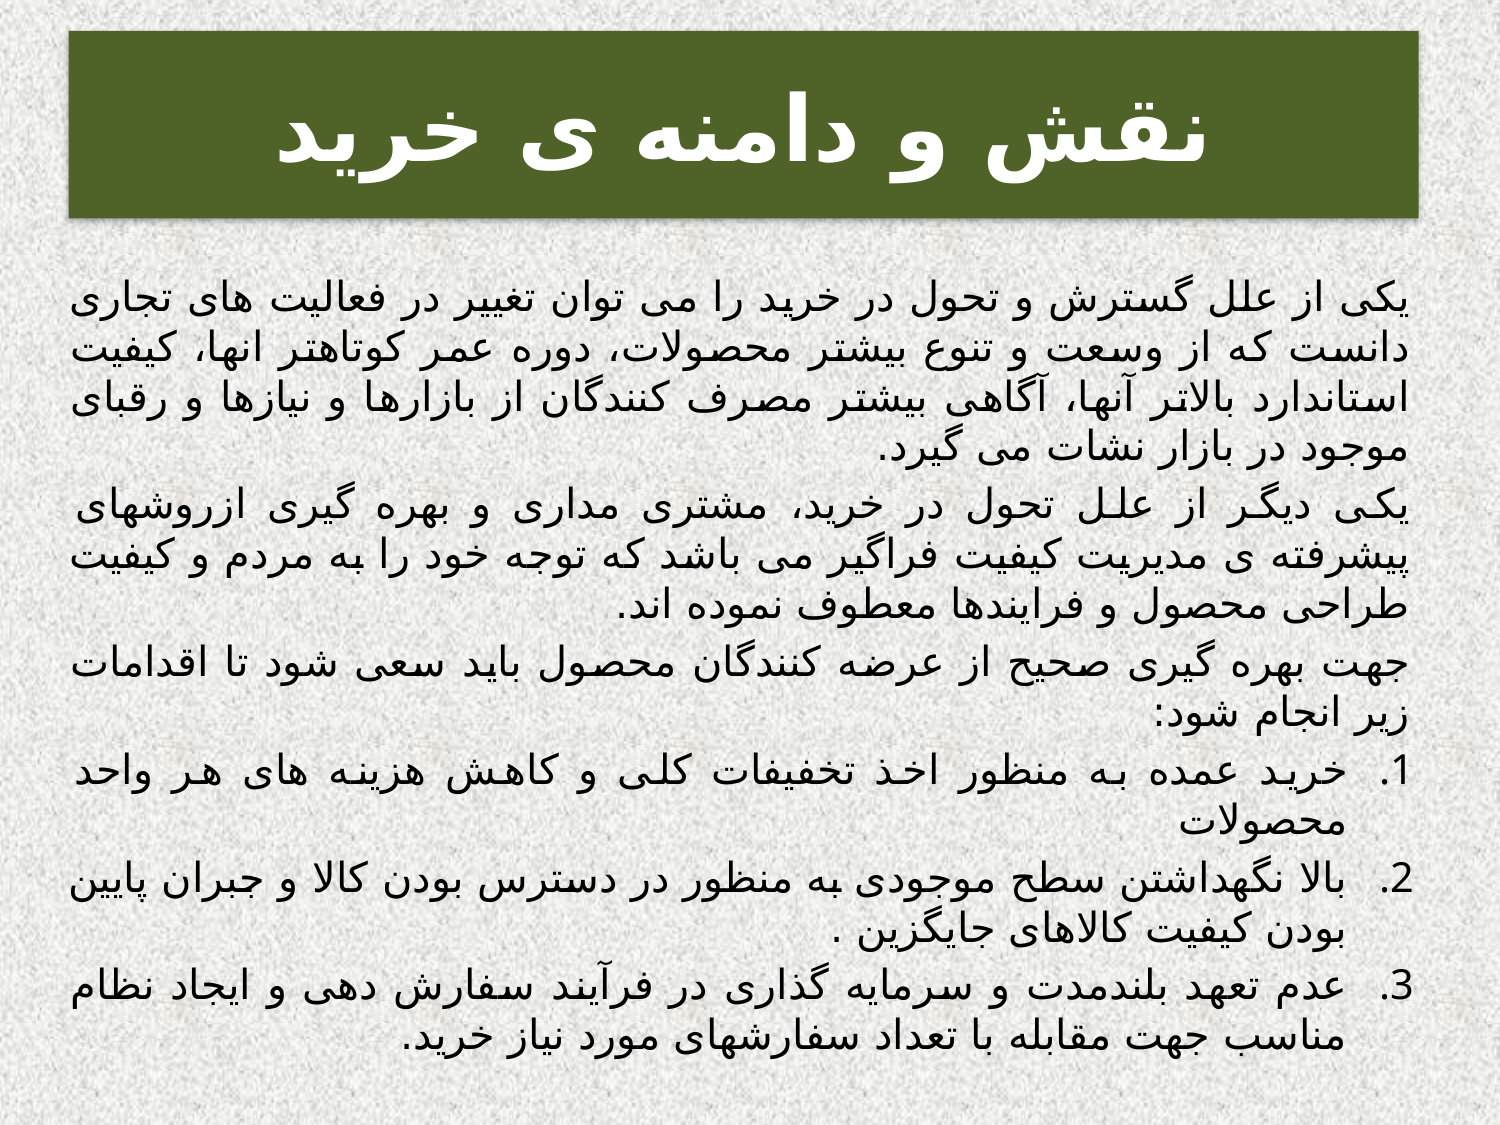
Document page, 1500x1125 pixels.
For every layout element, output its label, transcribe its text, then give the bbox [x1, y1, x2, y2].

list یکی از علل گسترش و تحول در خرید را می توان تغییر در فعالیت های تجاری دانست که از وسعت و تنوع بیشتر محصولات، دوره عمر کوتاهتر انها، کیفیت استاندارد بالاتر آنها، آگاهی بیشتر مصرف کنندگان از بازارها و نیازها و رقبای موجود در بازار نشات می گیرد. یکی دیگر از علل تحول در خرید، مشتری مداری و بهره گیری ازروشهای پیشرفته ی مدیریت کیفیت فراگیر می باشد که توجه خود را به مردم و کیفیت طراحی محصول و فرایندها معطوف نموده اند. جهت بهره گیری صحیح از عرضه کنندگان محصول باید سعی شود تا اقدامات زیر انجام شود: خرید عمده به منظور اخذ تخفیفات کلی و کاهش هزینه های هر واحد محصولات بالا نگهداشتن سطح موجودی به منظور در دسترس بودن کالا و جبران پایین بودن کیفیت کالاهای جایگزین . عدم تعهد بلندمدت و سرمایه گذاری در فرآیند سفارش دهی و ایجاد نظام مناسب جهت مقابله با تعداد سفارشهای مورد نیاز خرید. [53, 262, 1425, 1071]
picture [0, 0, 1500, 1125]
title نقش و دامنه ی خرید [68, 30, 1419, 219]
